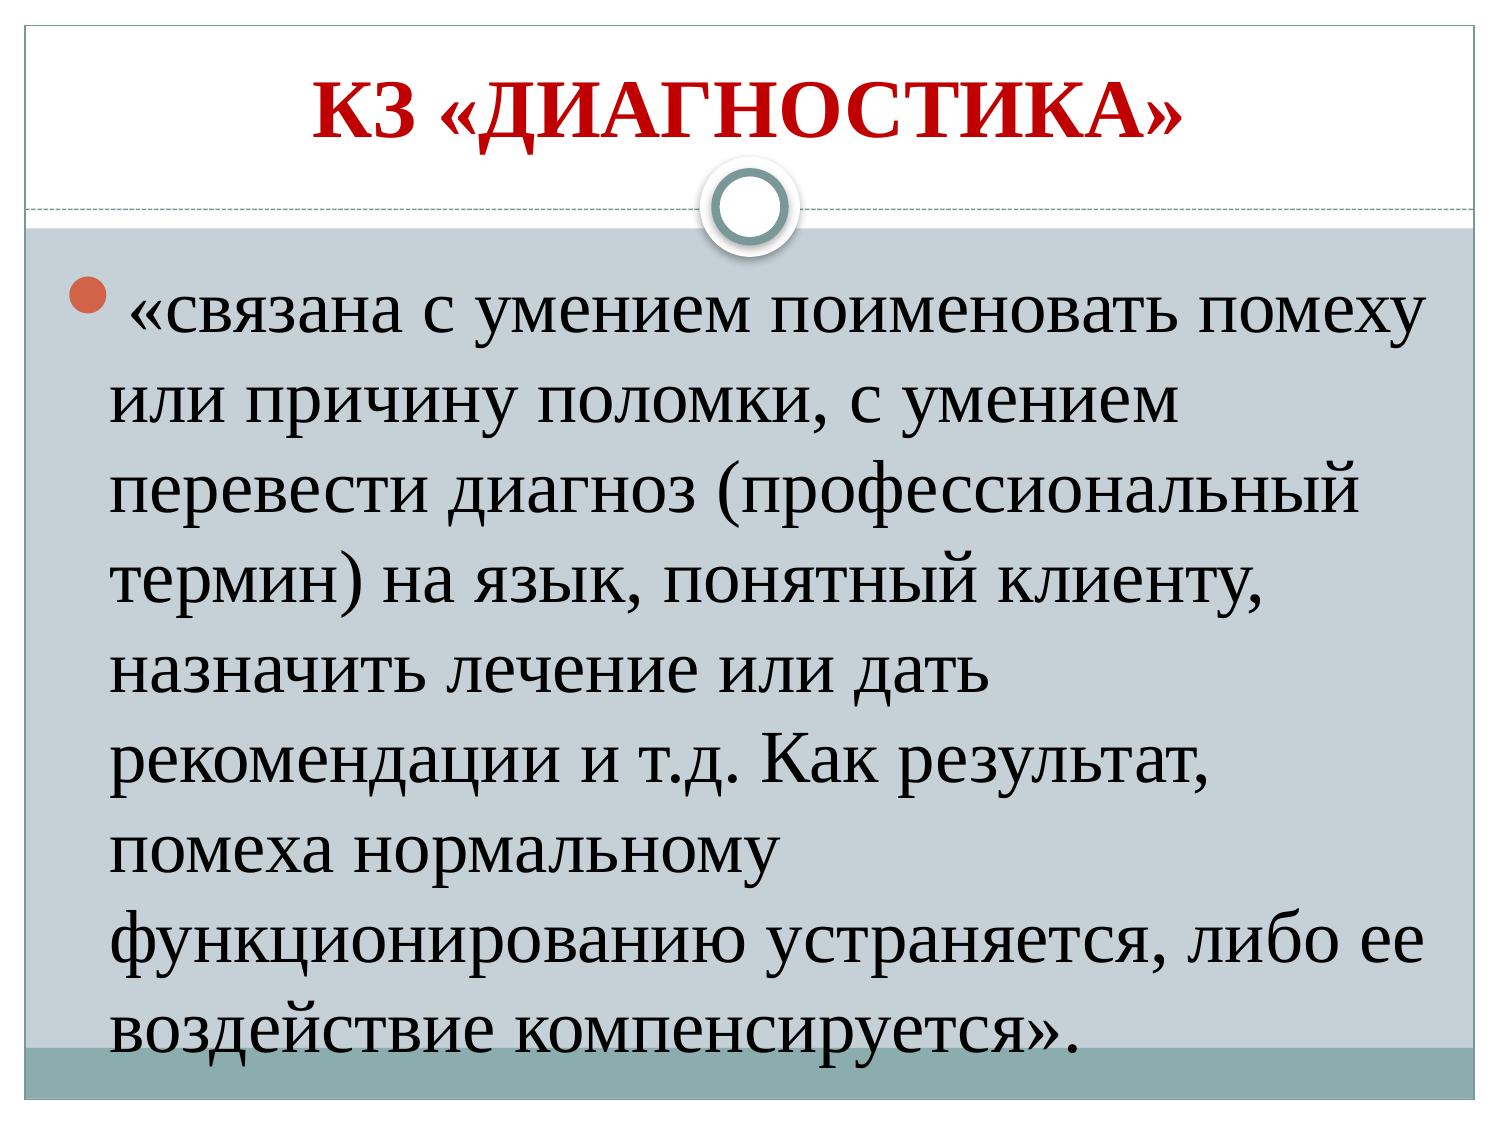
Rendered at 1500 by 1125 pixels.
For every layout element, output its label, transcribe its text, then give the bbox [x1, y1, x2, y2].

title КЗ «ДИАГНОСТИКА» [49, 37, 1450, 162]
list «связана с умением поименовать помеху или причину поломки, с умением перевести диагноз (профессиональный термин) на язык, понятный клиенту, назначить лечение или дать рекомендации и т.д. Как результат, помеха нормальному функционированию устраняется, либо ее воздействие компенсируется». [49, 250, 1445, 1001]
